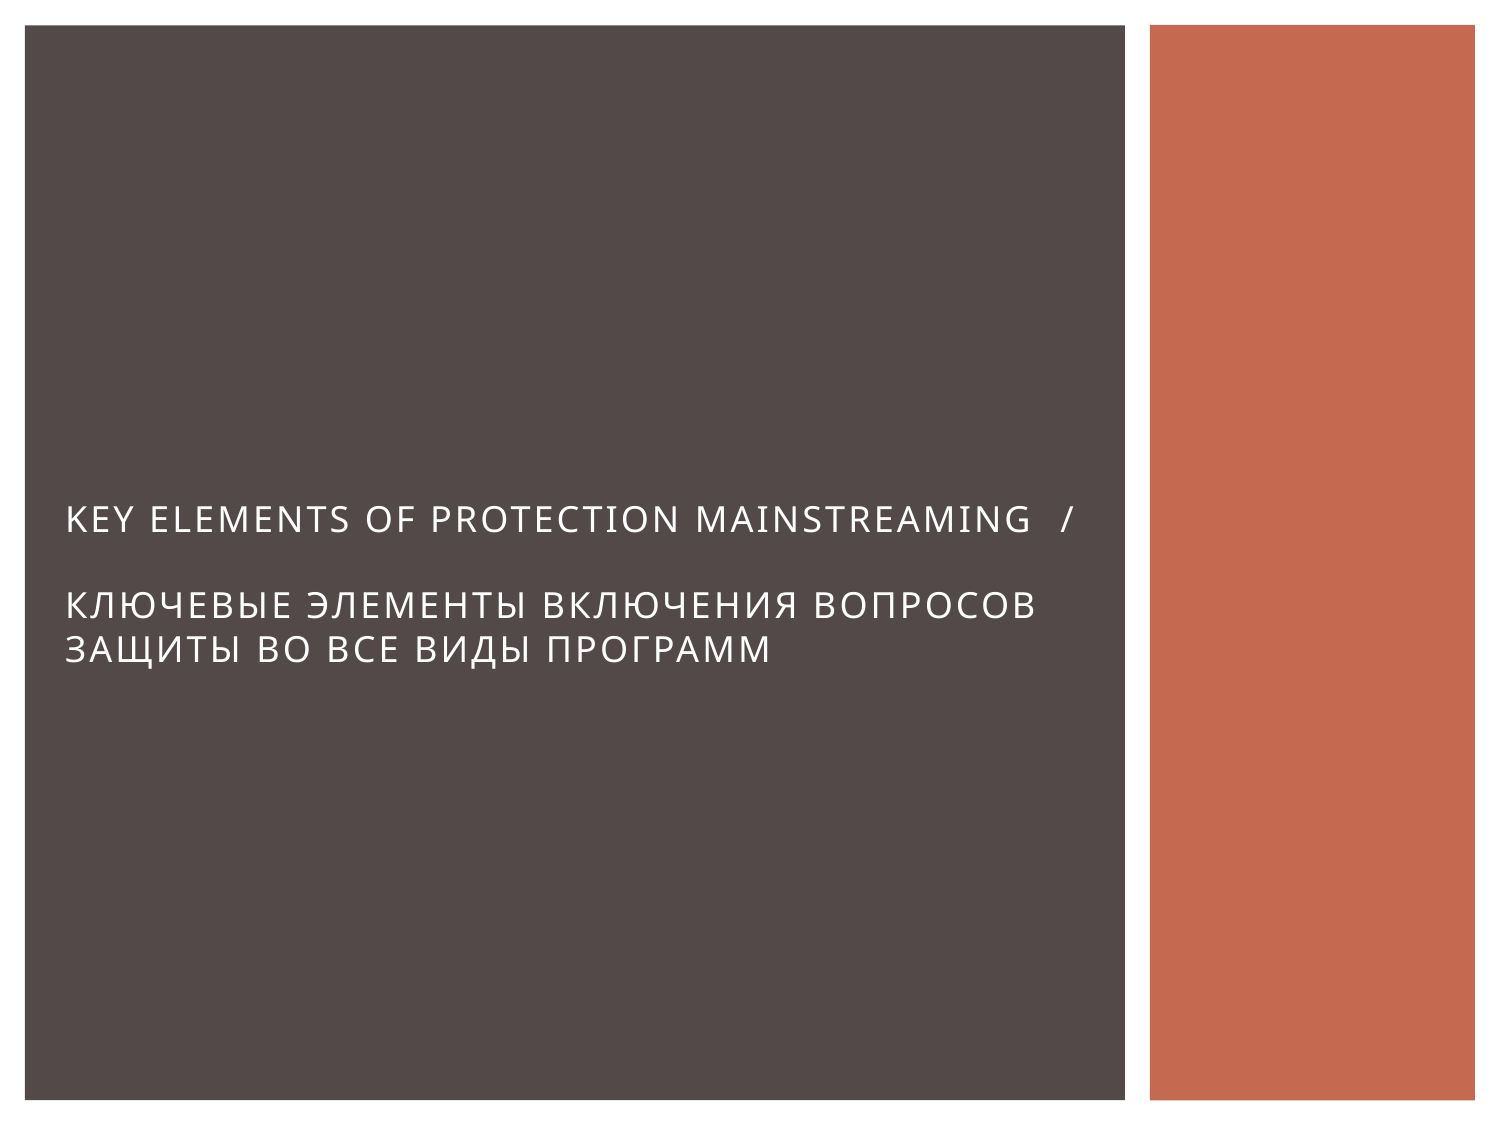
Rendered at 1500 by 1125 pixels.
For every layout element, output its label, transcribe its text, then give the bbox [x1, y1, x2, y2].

title Key elements of Protection Mainstreaming / Ключевые элементы включения вопросов защиты во все виды программ [50, 462, 1113, 704]
